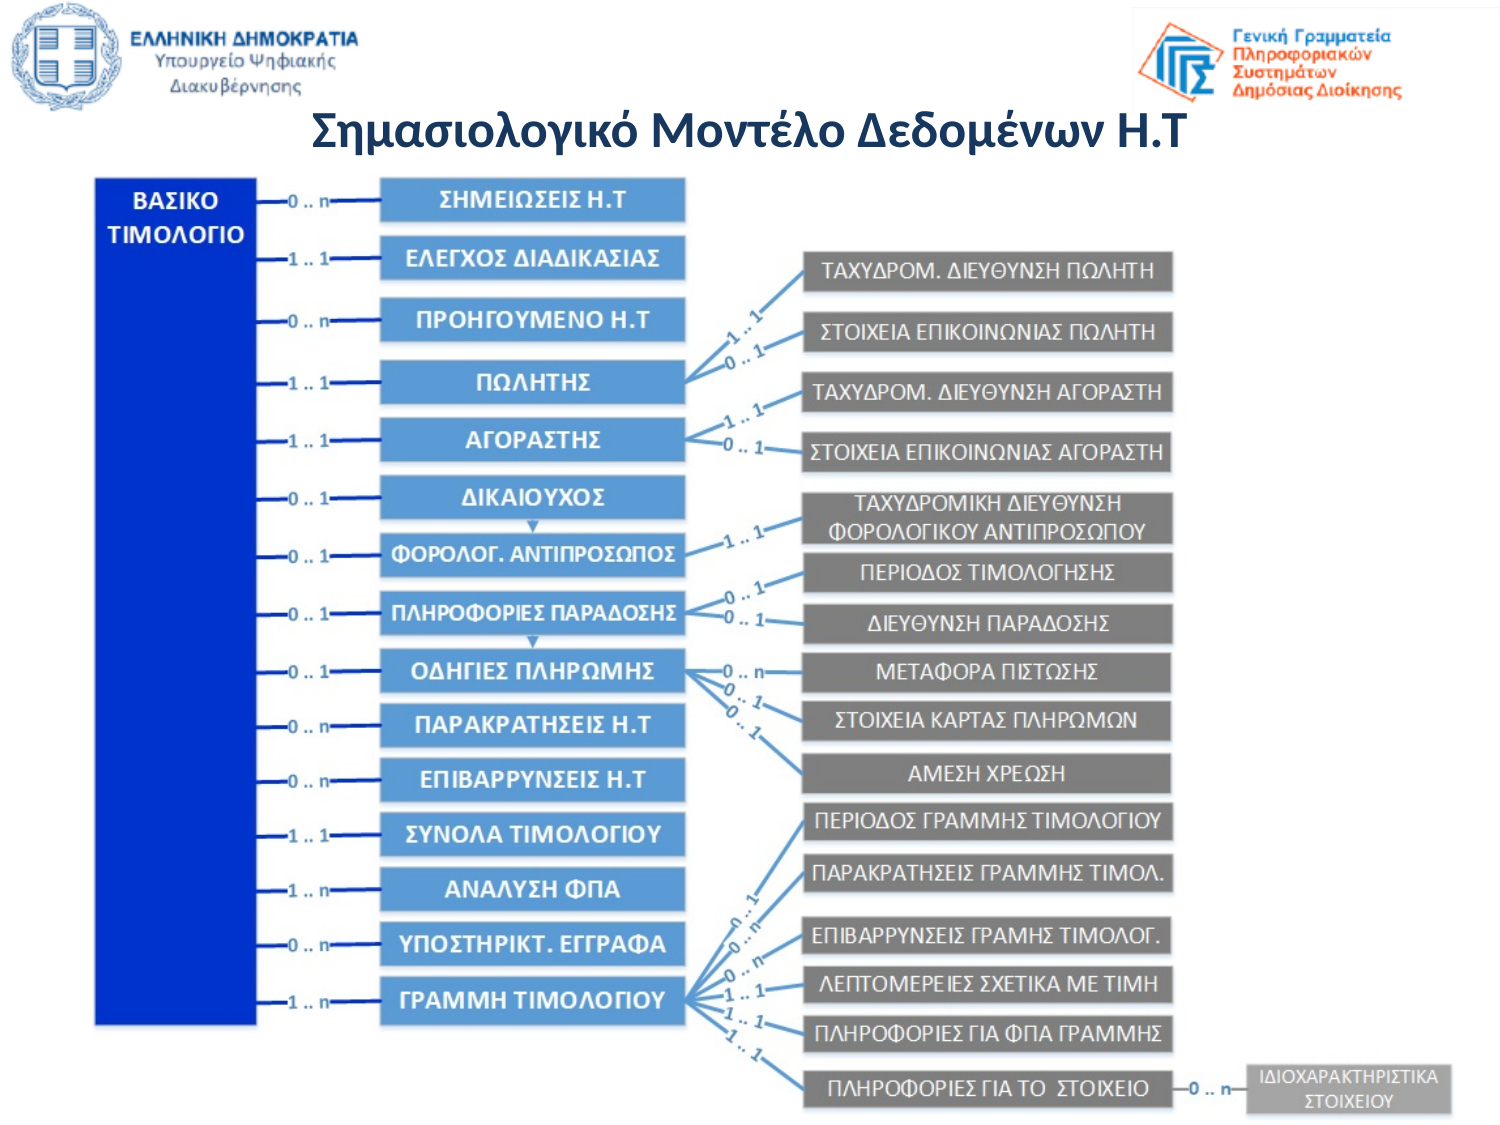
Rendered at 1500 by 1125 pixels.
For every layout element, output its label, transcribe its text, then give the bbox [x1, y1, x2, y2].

title Σημασιολογικό Μοντέλο Δεδομένων Η.Τ [75, 92, 1425, 161]
picture [88, 174, 1459, 1125]
